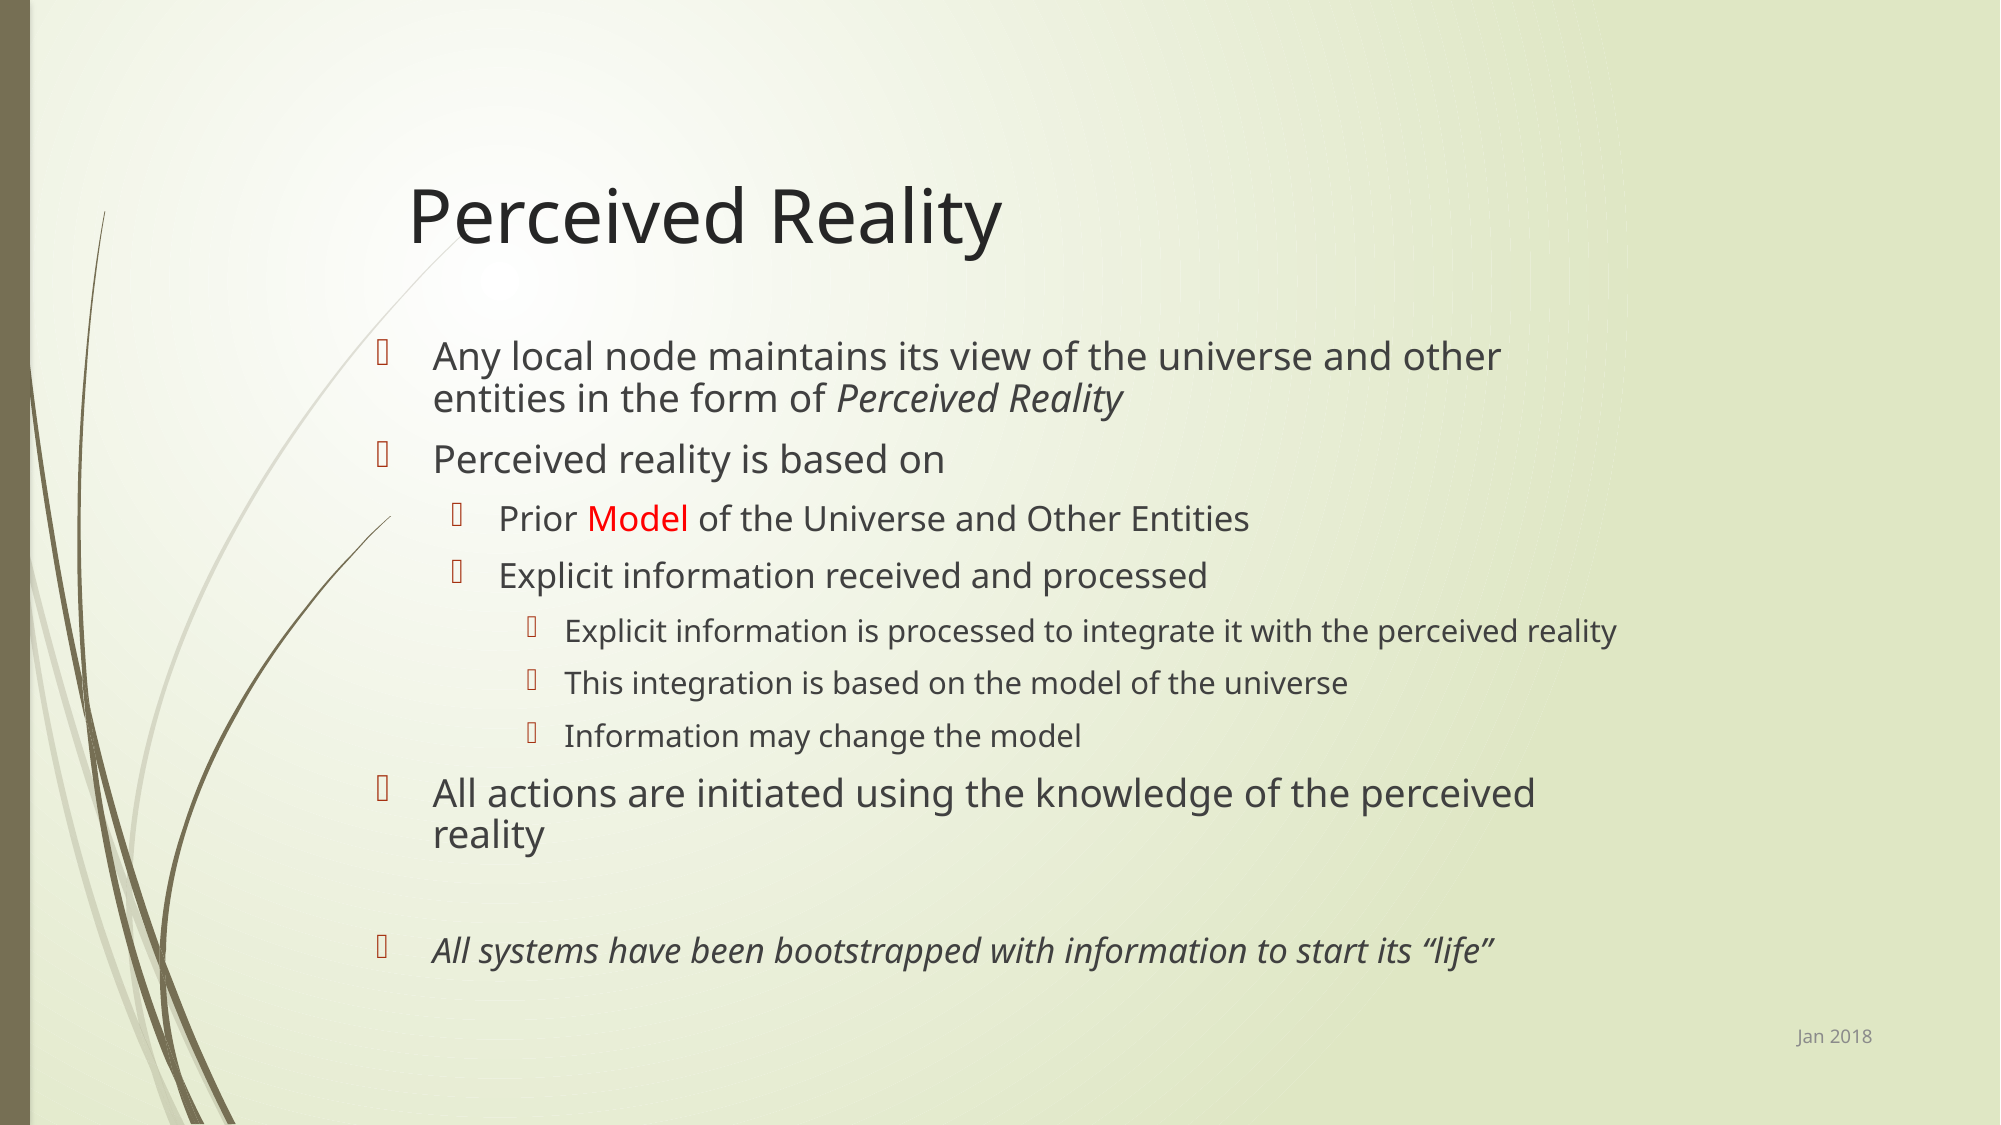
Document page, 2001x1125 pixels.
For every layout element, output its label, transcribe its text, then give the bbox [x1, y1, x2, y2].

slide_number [1699, 1005, 1888, 1067]
title Perceived Reality [392, 141, 1732, 267]
list Any local node maintains its view of the universe and other entities in the form of Perceived Reality Perceived reality is based on Prior Model of the Universe and Other Entities Explicit information received and processed Explicit information is processed to integrate it with the perceived reality This integration is based on the model of the universe Information may change the model All actions are initiated using the knowledge of the perceived reality All systems have been bootstrapped with information to start its “life” [360, 329, 1636, 1005]
